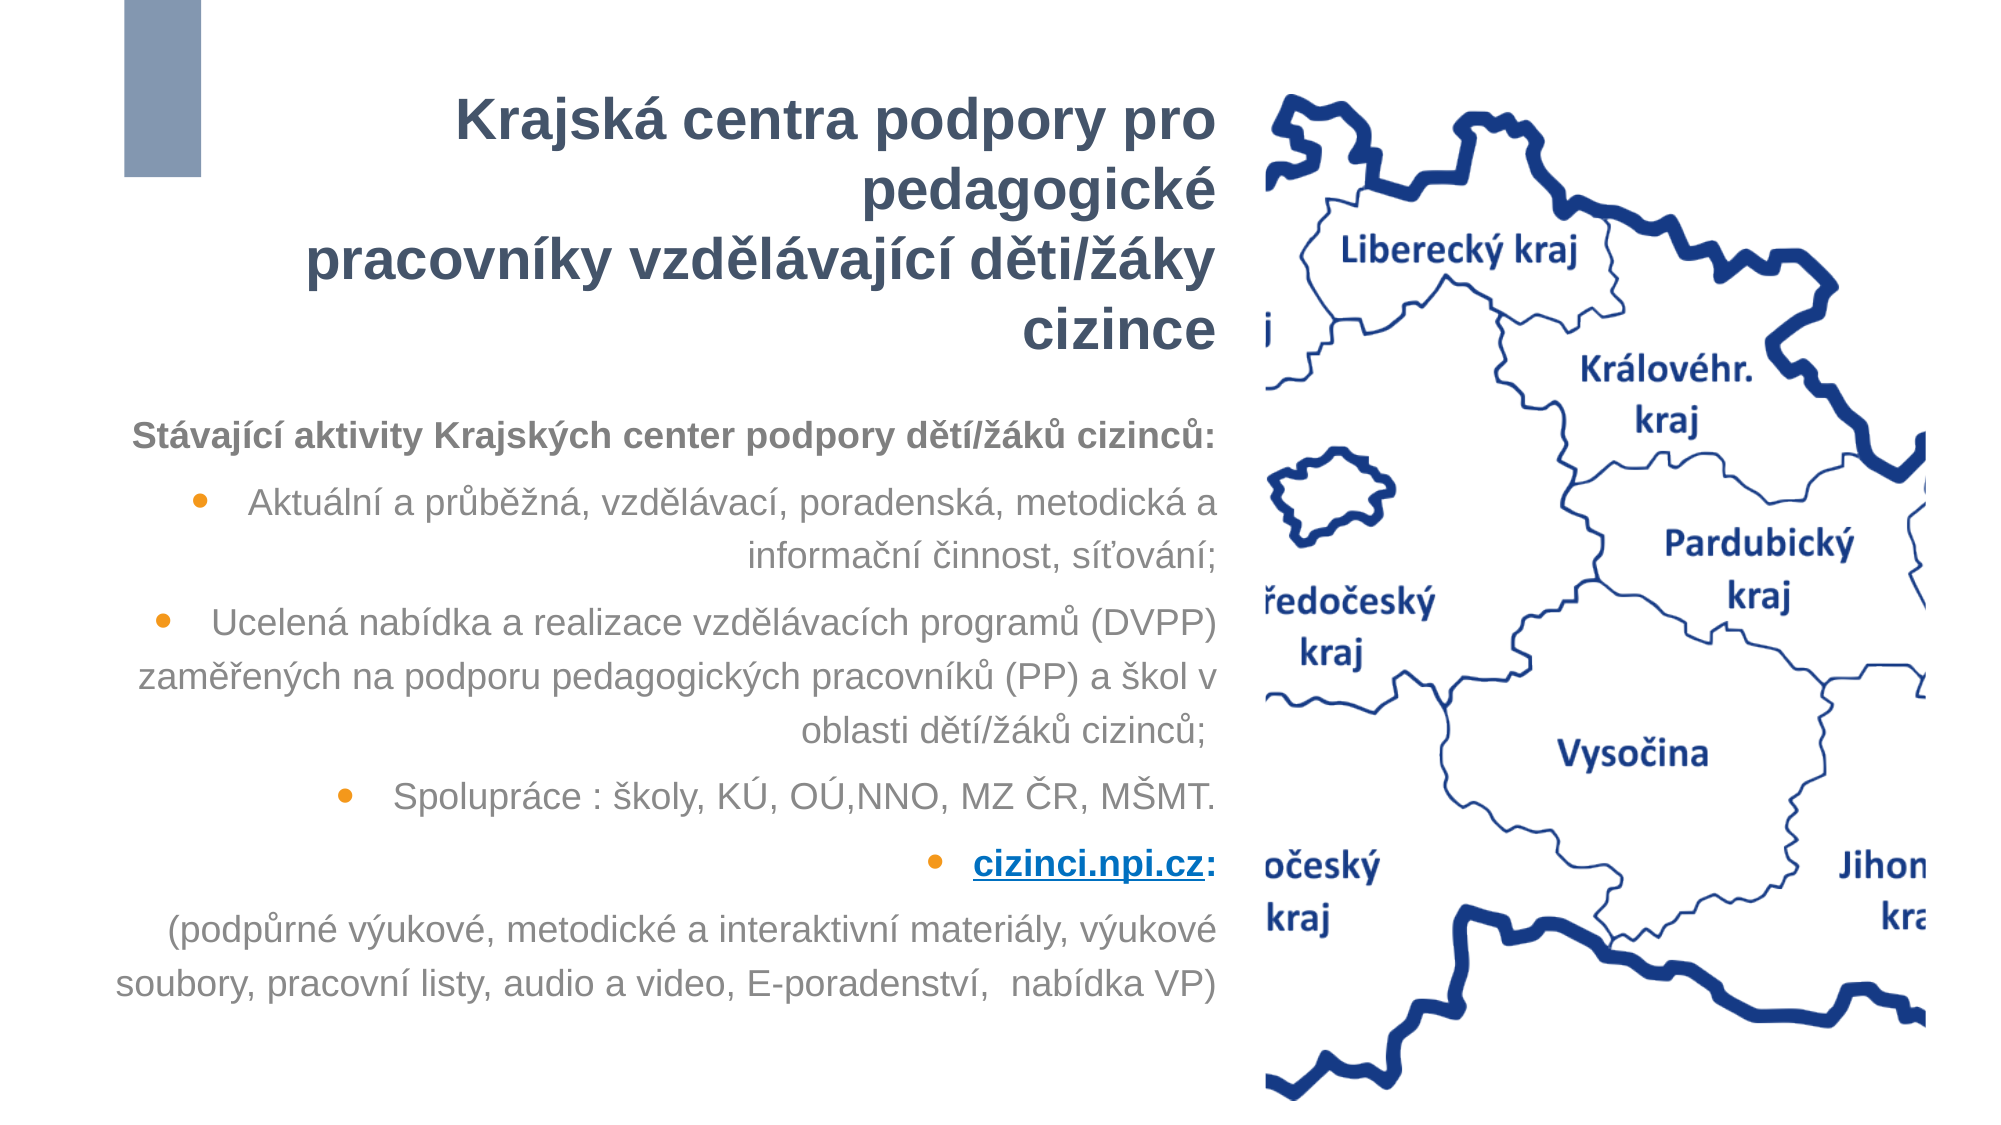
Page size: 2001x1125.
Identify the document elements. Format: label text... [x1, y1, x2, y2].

title Krajská centra podpory pro pedagogické pracovníky vzdělávající děti/žáky cizince [249, 73, 1233, 242]
list Stávající aktivity Krajských center podpory dětí/žáků cizinců: Aktuální a průběžná, vzdělávací, poradenská, metodická a informační činnost, síťování; Ucelená nabídka a realizace vzdělávacích programů (DVPP) zaměřených na podporu pedagogických pracovníků (PP) a škol v oblasti dětí/žáků cizinců; Spolupráce : školy, KÚ, OÚ,NNO, MZ ČR, MŠMT. cizinci.npi.cz: (podpůrné výukové, metodické a interaktivní materiály, výukové soubory, pracovní listy, audio a video, E-poradenství, nabídka VP) [25, 394, 1233, 1040]
picture [1265, 94, 1926, 1101]
